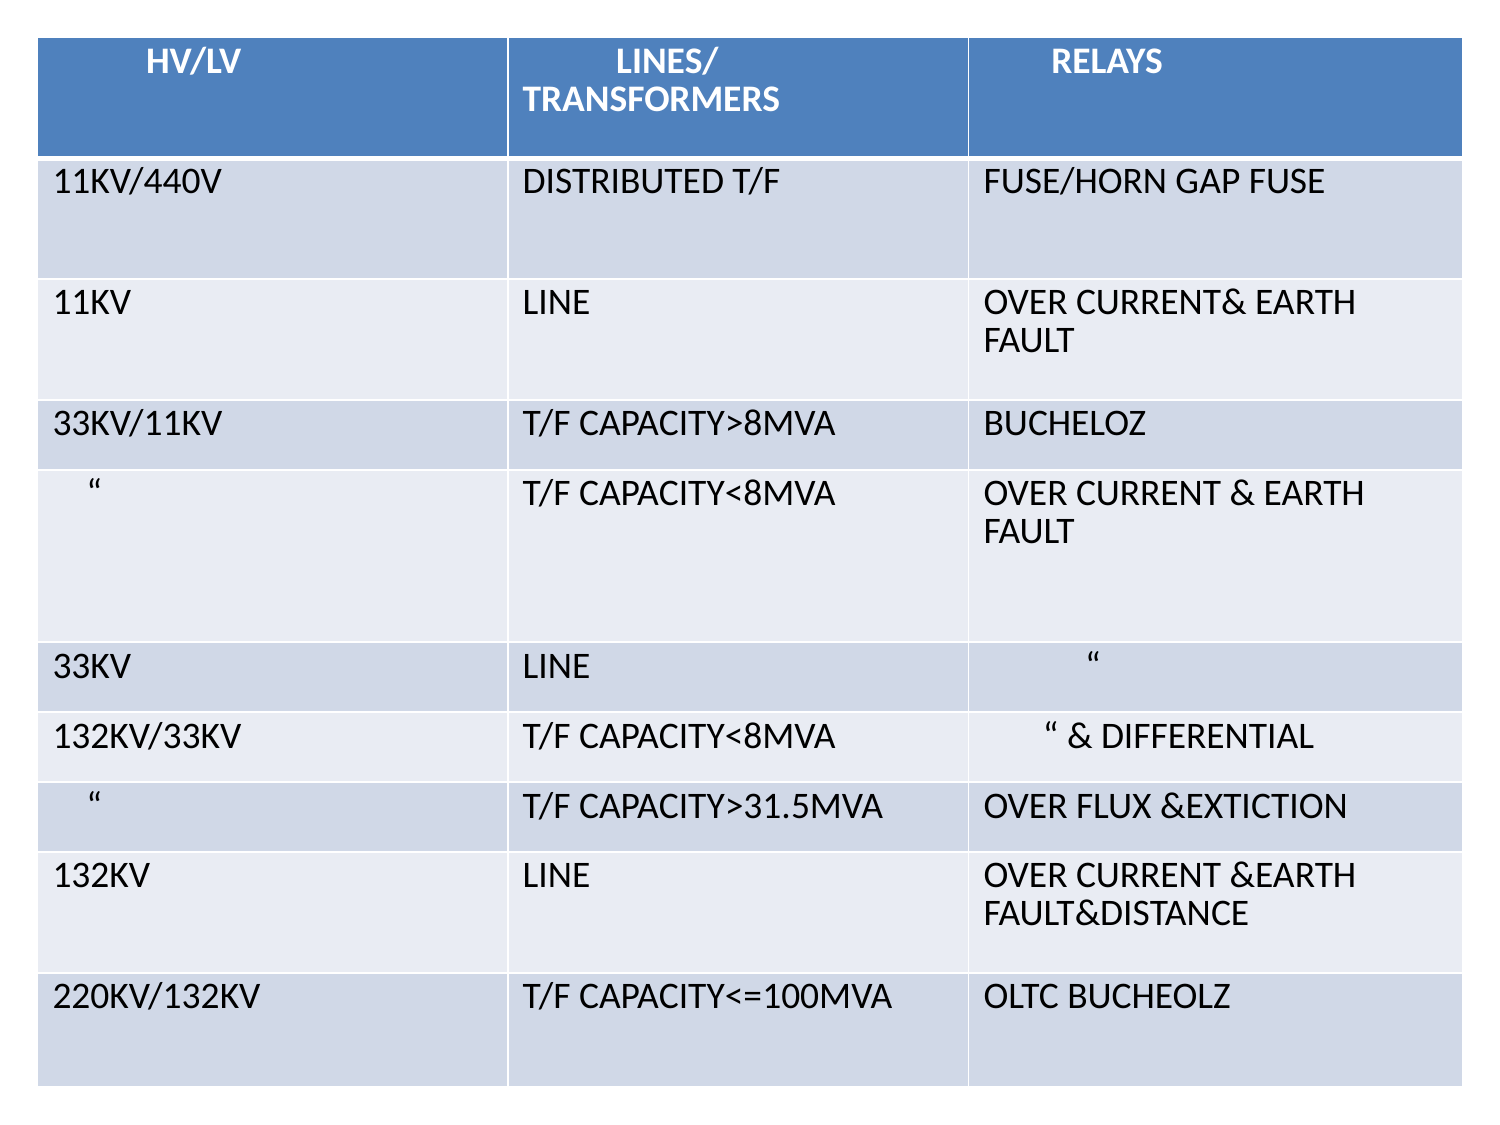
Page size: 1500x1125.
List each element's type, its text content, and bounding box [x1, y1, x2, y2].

table_header HV/LV [38, 38, 507, 156]
table_cell LINE [509, 643, 968, 711]
table_cell OLTC BUCHEOLZ [969, 974, 1462, 1086]
table_cell “ [38, 783, 507, 851]
table_cell T/F CAPACITY<8MVA [509, 471, 968, 641]
table_cell OVER CURRENT& EARTH FAULT [969, 280, 1462, 399]
table_cell FUSE/HORN GAP FUSE [969, 161, 1462, 278]
table_cell OVER CURRENT &EARTH FAULT&DISTANCE [969, 853, 1462, 972]
table_cell OVER FLUX &EXTICTION [969, 783, 1462, 851]
table_cell LINE [509, 280, 968, 399]
table_cell BUCHELOZ [969, 401, 1462, 469]
table_cell 132KV/33KV [38, 713, 507, 781]
table_cell 33KV [38, 643, 507, 711]
table_cell 33KV/11KV [38, 401, 507, 469]
table_cell T/F CAPACITY<=100MVA [509, 974, 968, 1086]
table_cell T/F CAPACITY<8MVA [509, 713, 968, 781]
table_cell OVER CURRENT & EARTH FAULT [969, 471, 1462, 641]
table_cell 220KV/132KV [38, 974, 507, 1086]
table_cell T/F CAPACITY>8MVA [509, 401, 968, 469]
table_cell 132KV [38, 853, 507, 972]
table_cell DISTRIBUTED T/F [509, 161, 968, 278]
table_cell 11KV/440V [38, 161, 507, 278]
table_header LINES/ TRANSFORMERS [509, 38, 968, 156]
table_cell “ & DIFFERENTIAL [969, 713, 1462, 781]
table_header RELAYS [969, 38, 1462, 156]
table_cell “ [38, 471, 507, 641]
table_cell 11KV [38, 280, 507, 399]
table_cell T/F CAPACITY>31.5MVA [509, 783, 968, 851]
table_cell “ [969, 643, 1462, 711]
table_cell LINE [509, 853, 968, 972]
